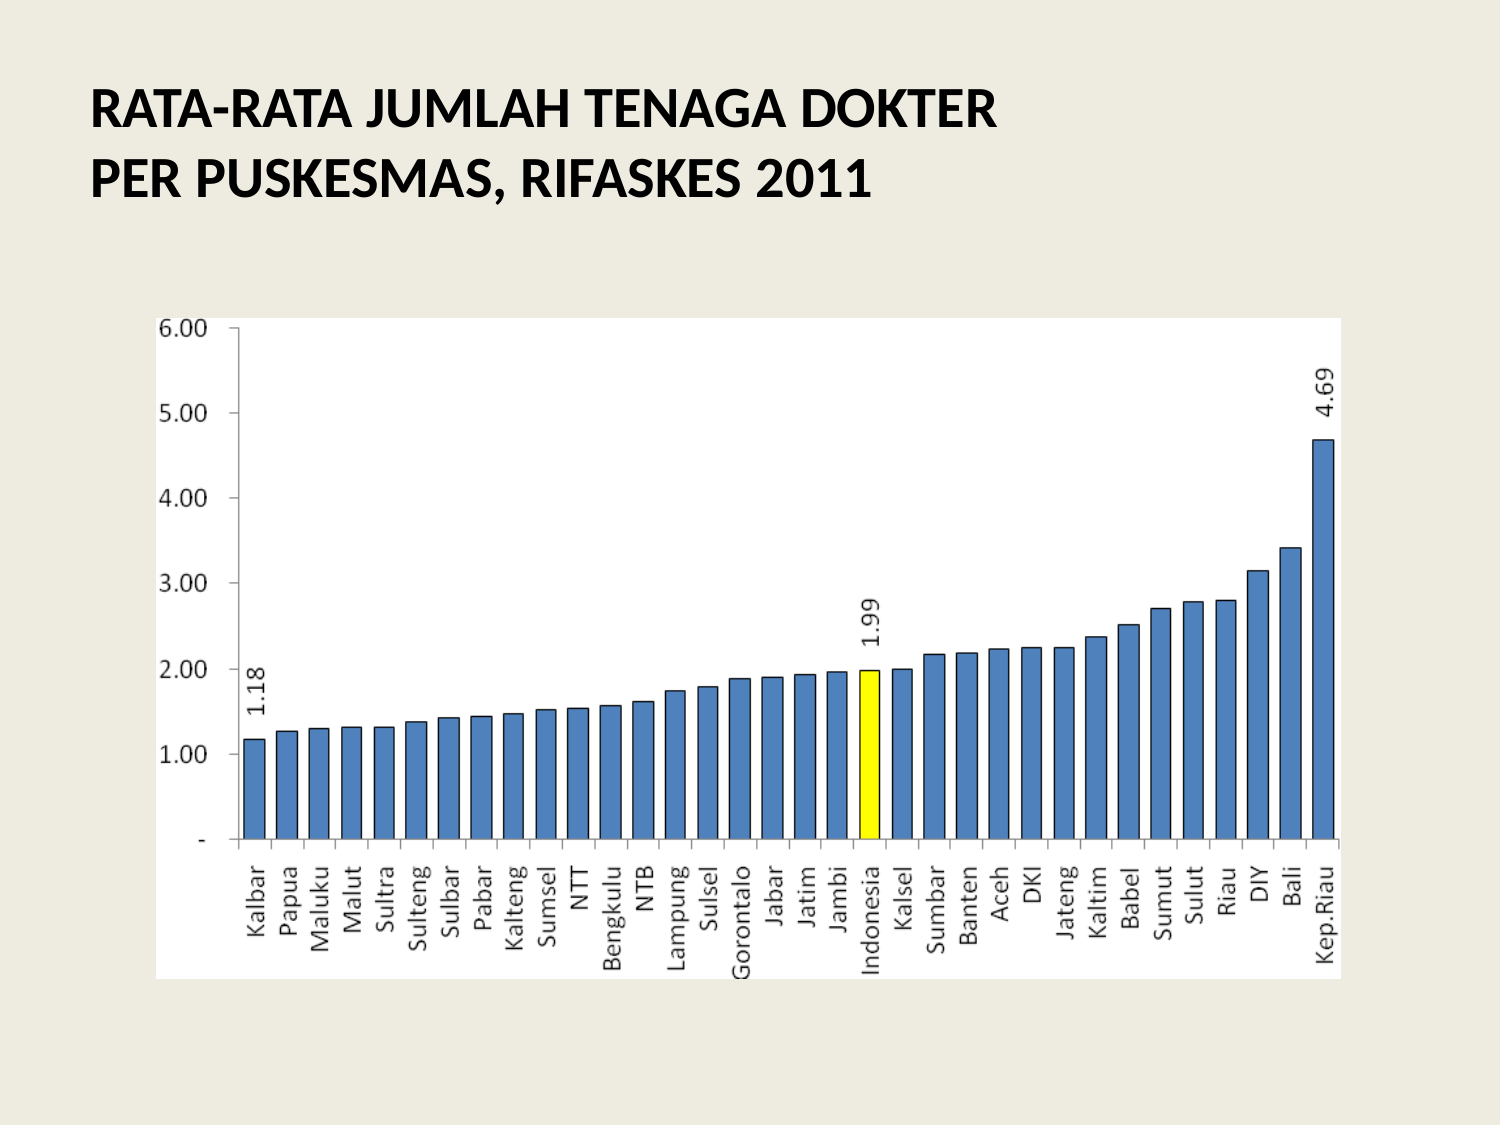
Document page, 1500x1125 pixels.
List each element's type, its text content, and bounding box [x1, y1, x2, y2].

title RATA-RATA JUMLAH TENAGA DOKTER PER PUSKESMAS, RIFASKES 2011 [75, 45, 1425, 233]
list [137, 312, 1363, 1001]
